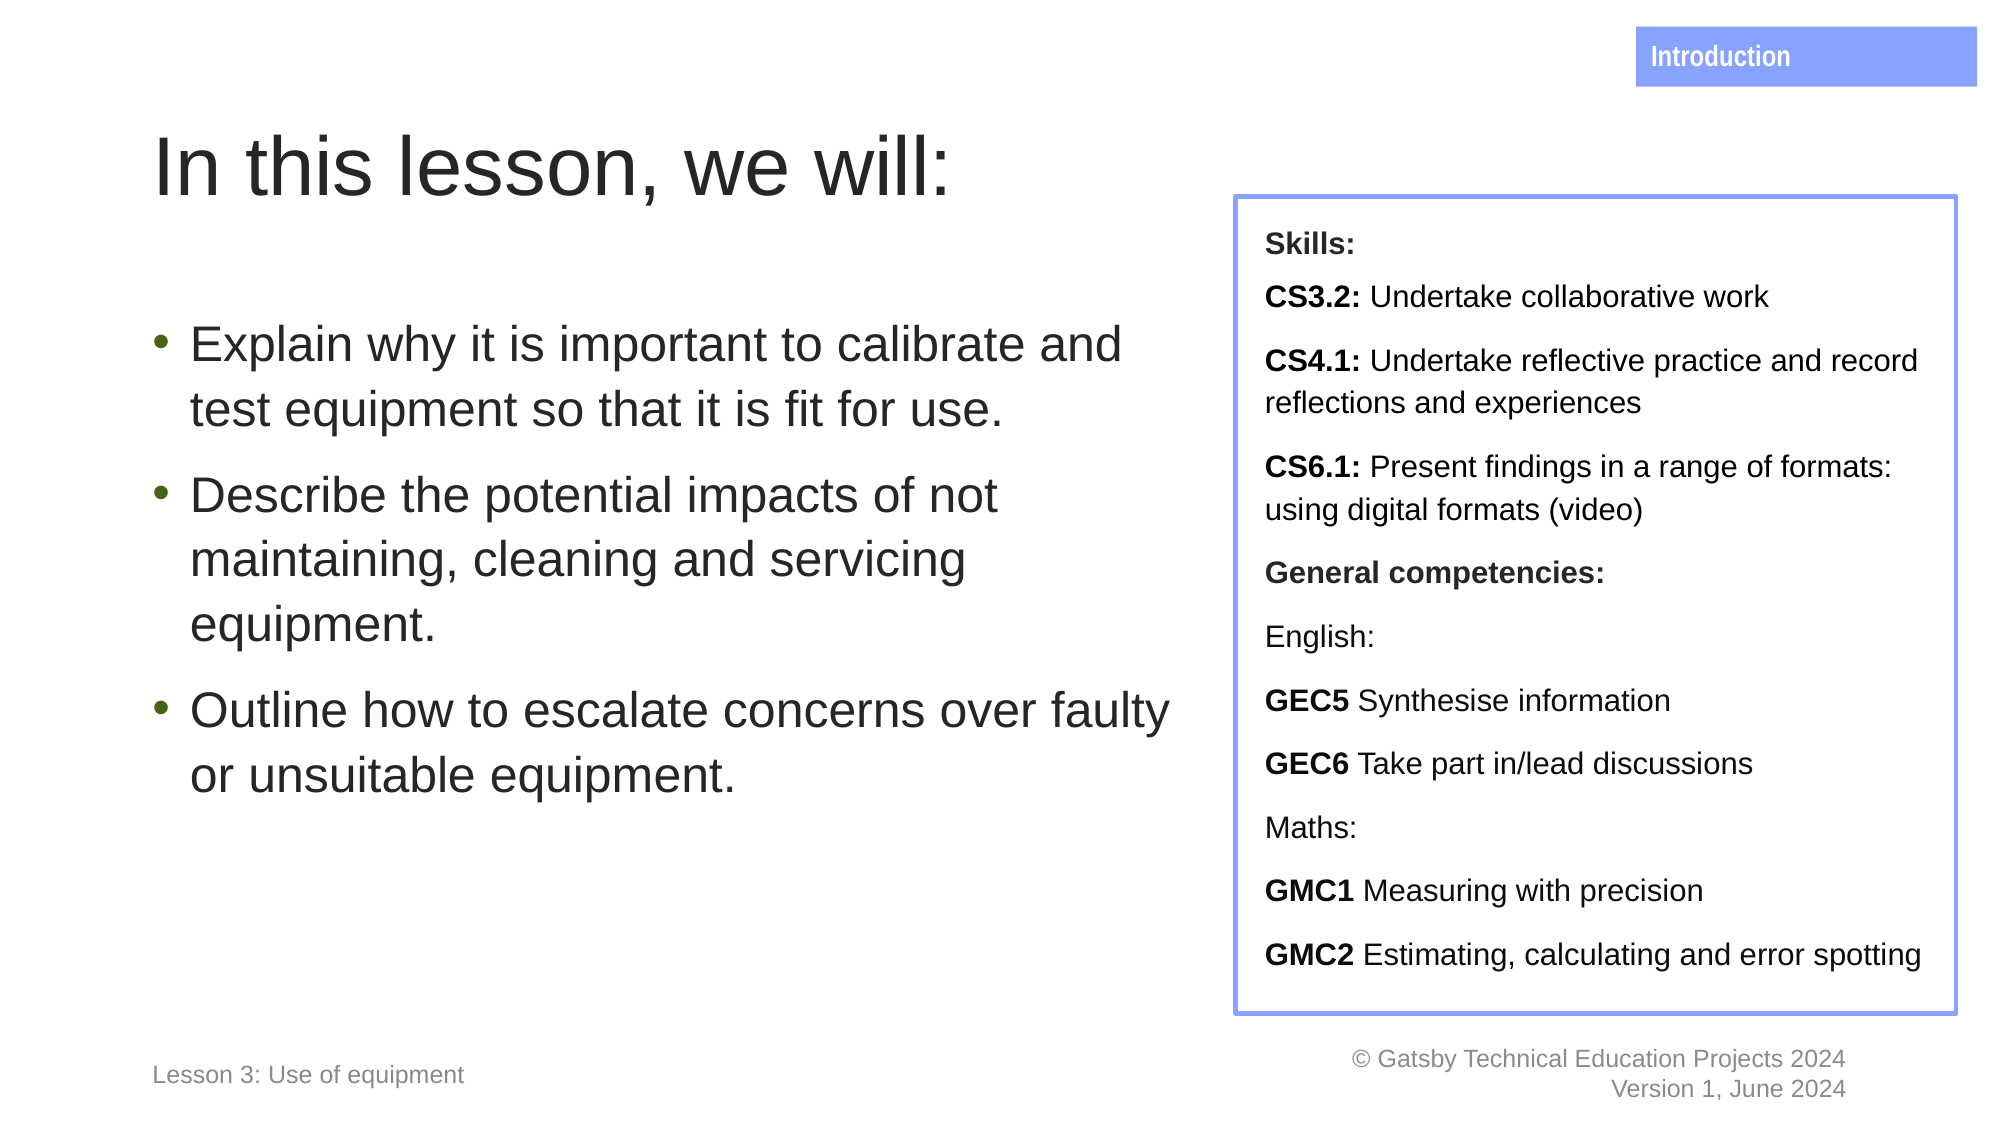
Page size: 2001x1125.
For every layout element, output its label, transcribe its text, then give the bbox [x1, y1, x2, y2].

title In this lesson, we will: [137, 59, 1863, 278]
list Skills: CS3.2: Undertake collaborative work CS4.1: Undertake reflective practice and record reflections and experiences CS6.1: Present findings in a range of formats: using digital formats (video) General competencies: English: GEC5 Synthesise information GEC6 Take part in/lead discussions Maths: GMC1 Measuring with precision GMC2 Estimating, calculating and error spotting [1233, 194, 1958, 1016]
list Lesson 3: Use of equipment [137, 1042, 829, 1103]
list Introduction [1636, 26, 1978, 87]
list Explain why it is important to calibrate and test equipment so that it is fit for use. Describe the potential impacts of not maintaining, cleaning and servicing equipment. Outline how to escalate concerns over faulty or unsuitable equipment. [137, 299, 1188, 1014]
